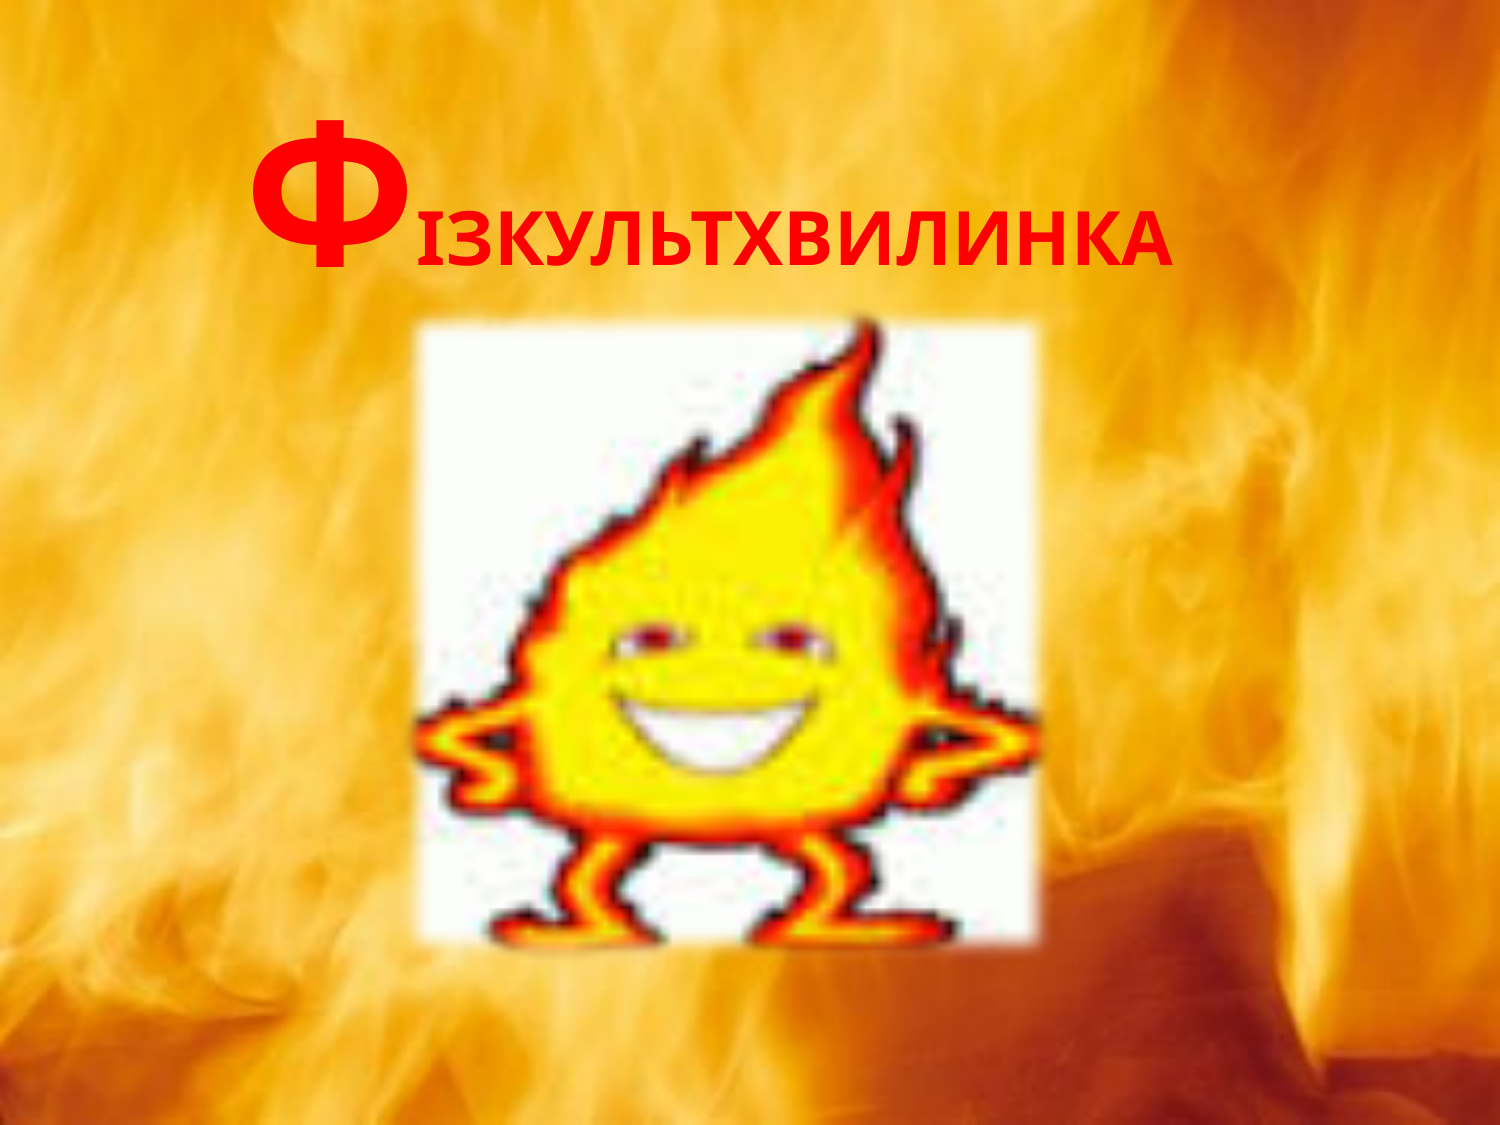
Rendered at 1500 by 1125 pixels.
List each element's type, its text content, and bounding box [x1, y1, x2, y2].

text_box ФІЗКУЛЬТХВИЛИНКА [229, 58, 1209, 314]
picture [0, 0, 1500, 1125]
